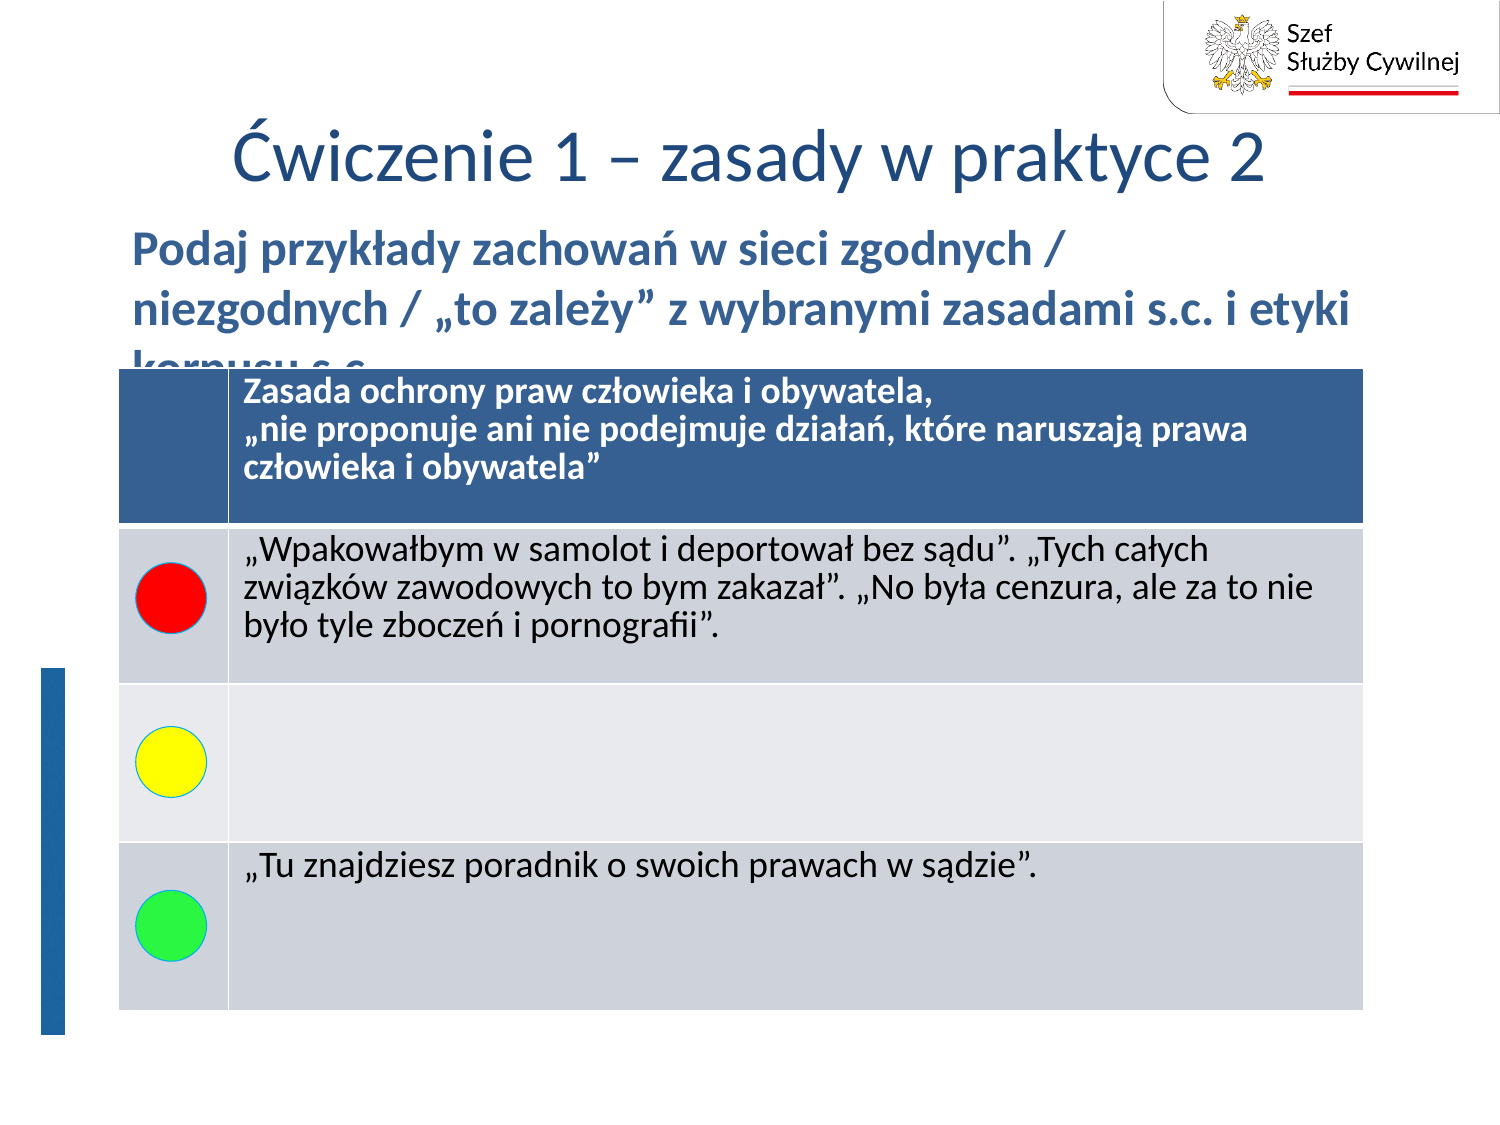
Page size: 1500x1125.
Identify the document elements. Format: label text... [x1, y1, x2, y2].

table_cell [119, 529, 228, 683]
table_cell „Wpakowałbym w samolot i deportował bez sądu”. „Tych całych związków zawodowych to bym zakazał”. „No była cenzura, ale za to nie było tyle zboczeń i pornografii”. [229, 529, 1363, 683]
text_box [133, 888, 209, 964]
table_cell [119, 843, 228, 1010]
table_header [119, 369, 228, 523]
text_box Podaj przykłady zachowań w sieci zgodnych / niezgodnych / „to zależy” z wybranymi zasadami s.c. i etyki korpusu s.c. [117, 208, 1382, 403]
table_cell [119, 685, 228, 841]
text_box [133, 560, 209, 636]
table_cell „Tu znajdziesz poradnik o swoich prawach w sądzie”. [229, 843, 1363, 1010]
picture [41, 668, 65, 1035]
text_box [133, 724, 209, 800]
table_header Zasada ochrony praw człowieka i obywatela, „nie proponuje ani nie podejmuje działań, które naruszają prawa człowieka i obywatela” [229, 369, 1363, 523]
picture [1163, 0, 1500, 114]
title Ćwiczenie 1 – zasady w praktyce 2 [100, 99, 1400, 224]
table_cell [229, 685, 1363, 841]
